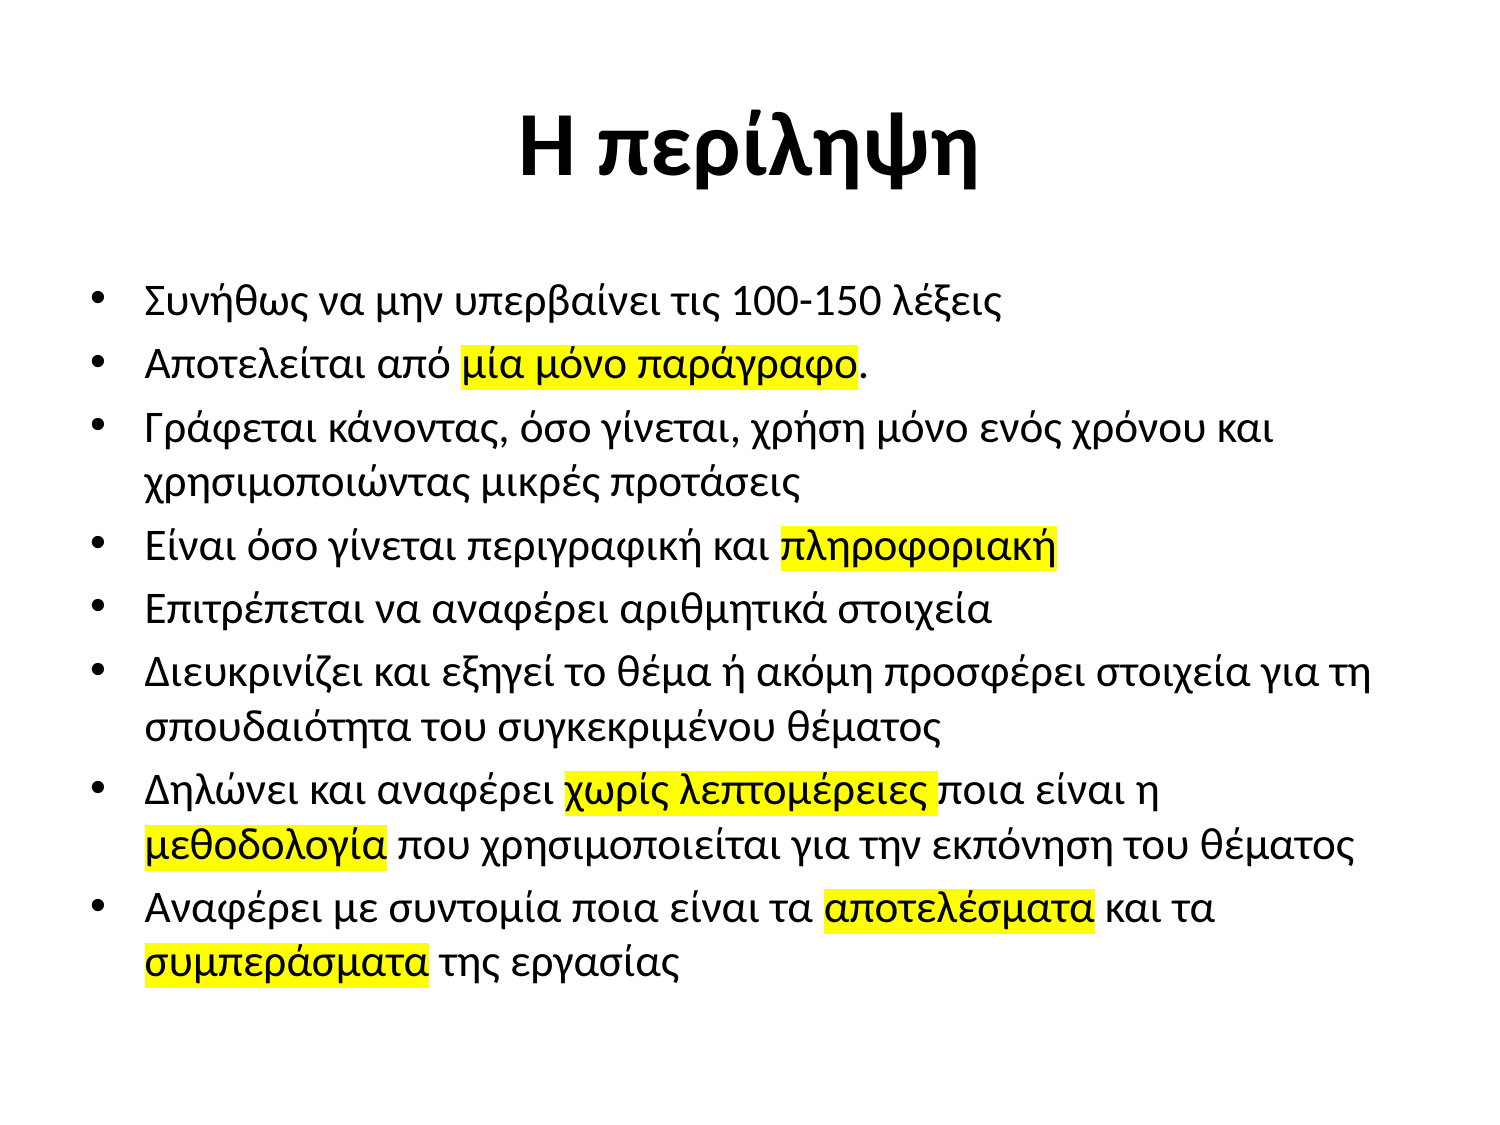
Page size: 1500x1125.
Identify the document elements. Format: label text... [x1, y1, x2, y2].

list Συνήθως να μην υπερβαίνει τις 100-150 λέξεις Αποτελείται από μία μόνο παράγραφο. Γράφεται κάνοντας, όσο γίνεται, χρήση μόνο ενός χρόνου και χρησιμοποιώντας μικρές προτάσεις Είναι όσο γίνεται περιγραφική και πληροφοριακή Επιτρέπεται να αναφέρει αριθμητικά στοιχεία Διευκρινίζει και εξηγεί το θέμα ή ακόμη προσφέρει στοιχεία για τη σπουδαιότητα του συγκεκριμένου θέματος Δηλώνει και αναφέρει χωρίς λεπτομέρειες ποια είναι η μεθοδολογία που χρησιμοποιείται για την εκπόνηση του θέματος Αναφέρει με συντομία ποια είναι τα αποτελέσματα και τα συμπεράσματα της εργασίας [75, 262, 1425, 1005]
title Η περίληψη [75, 45, 1425, 233]
